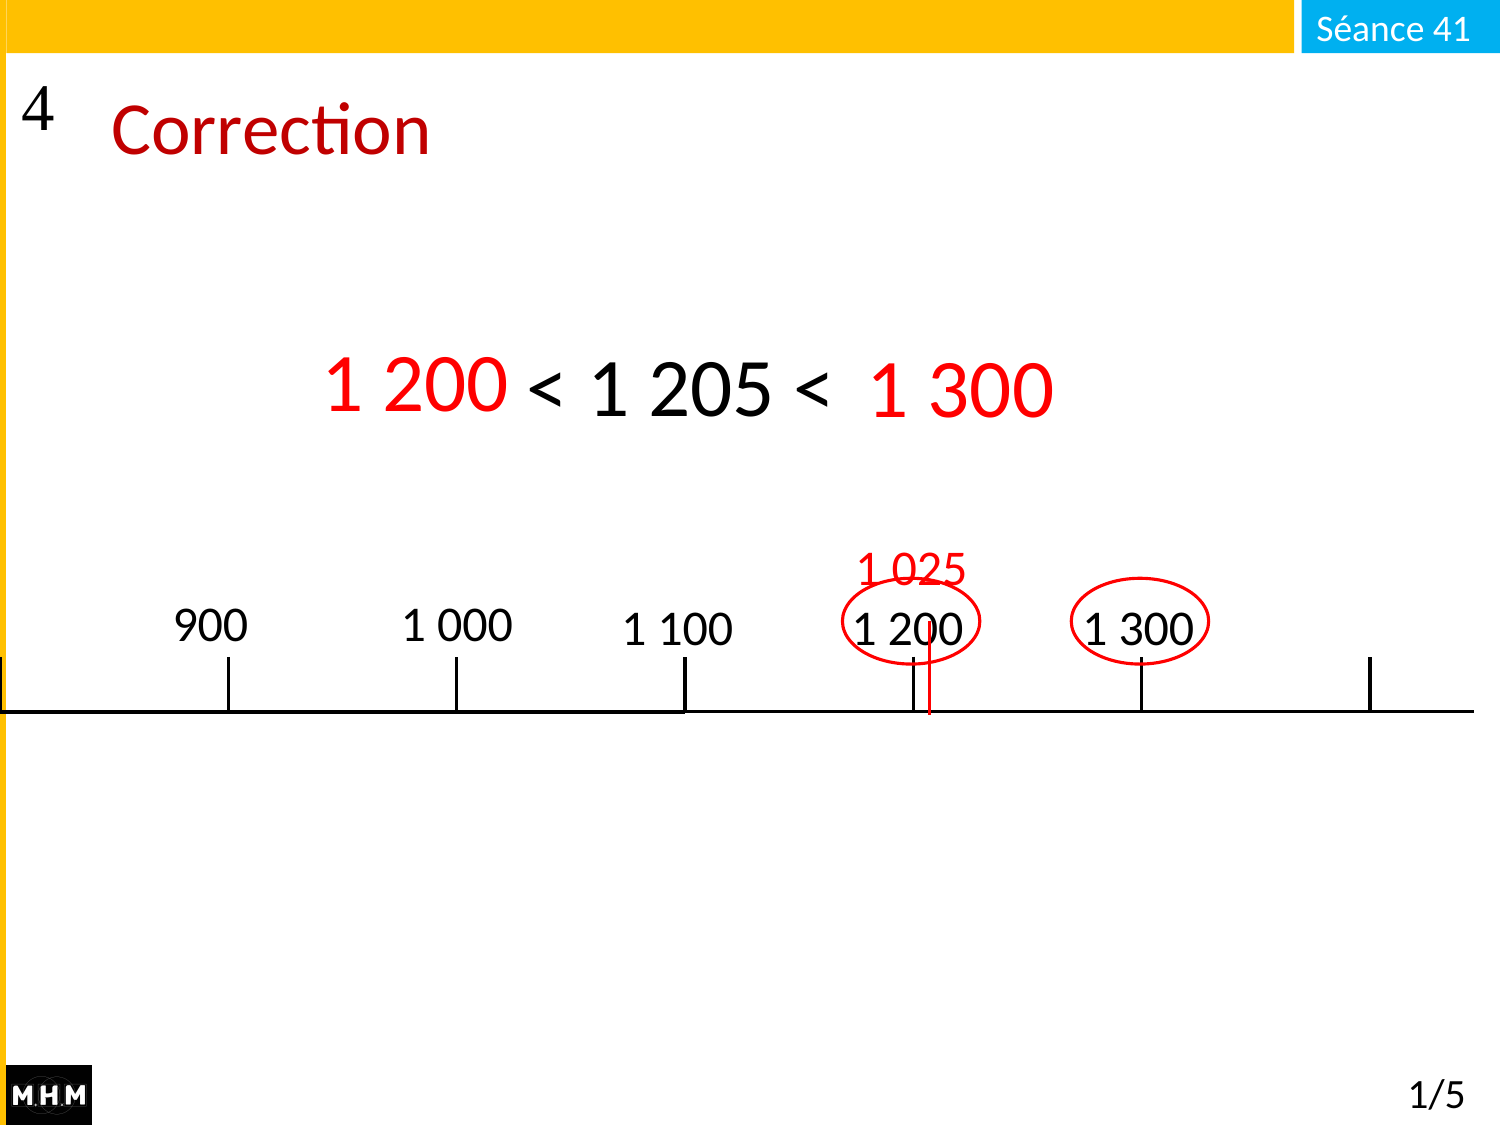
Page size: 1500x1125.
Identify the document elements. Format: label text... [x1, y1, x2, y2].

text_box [0, 583, 840, 713]
list 1/5 [1373, 1064, 1500, 1125]
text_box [1019, 583, 1474, 713]
text_box 1 300 [851, 326, 1080, 442]
text_box 1 200 [306, 321, 525, 436]
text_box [840, 528, 1019, 715]
picture [6, 1065, 92, 1125]
title Correction [96, 60, 1391, 200]
text_box … < 1 205 < … [435, 326, 851, 441]
text_box [1105, 577, 1175, 583]
